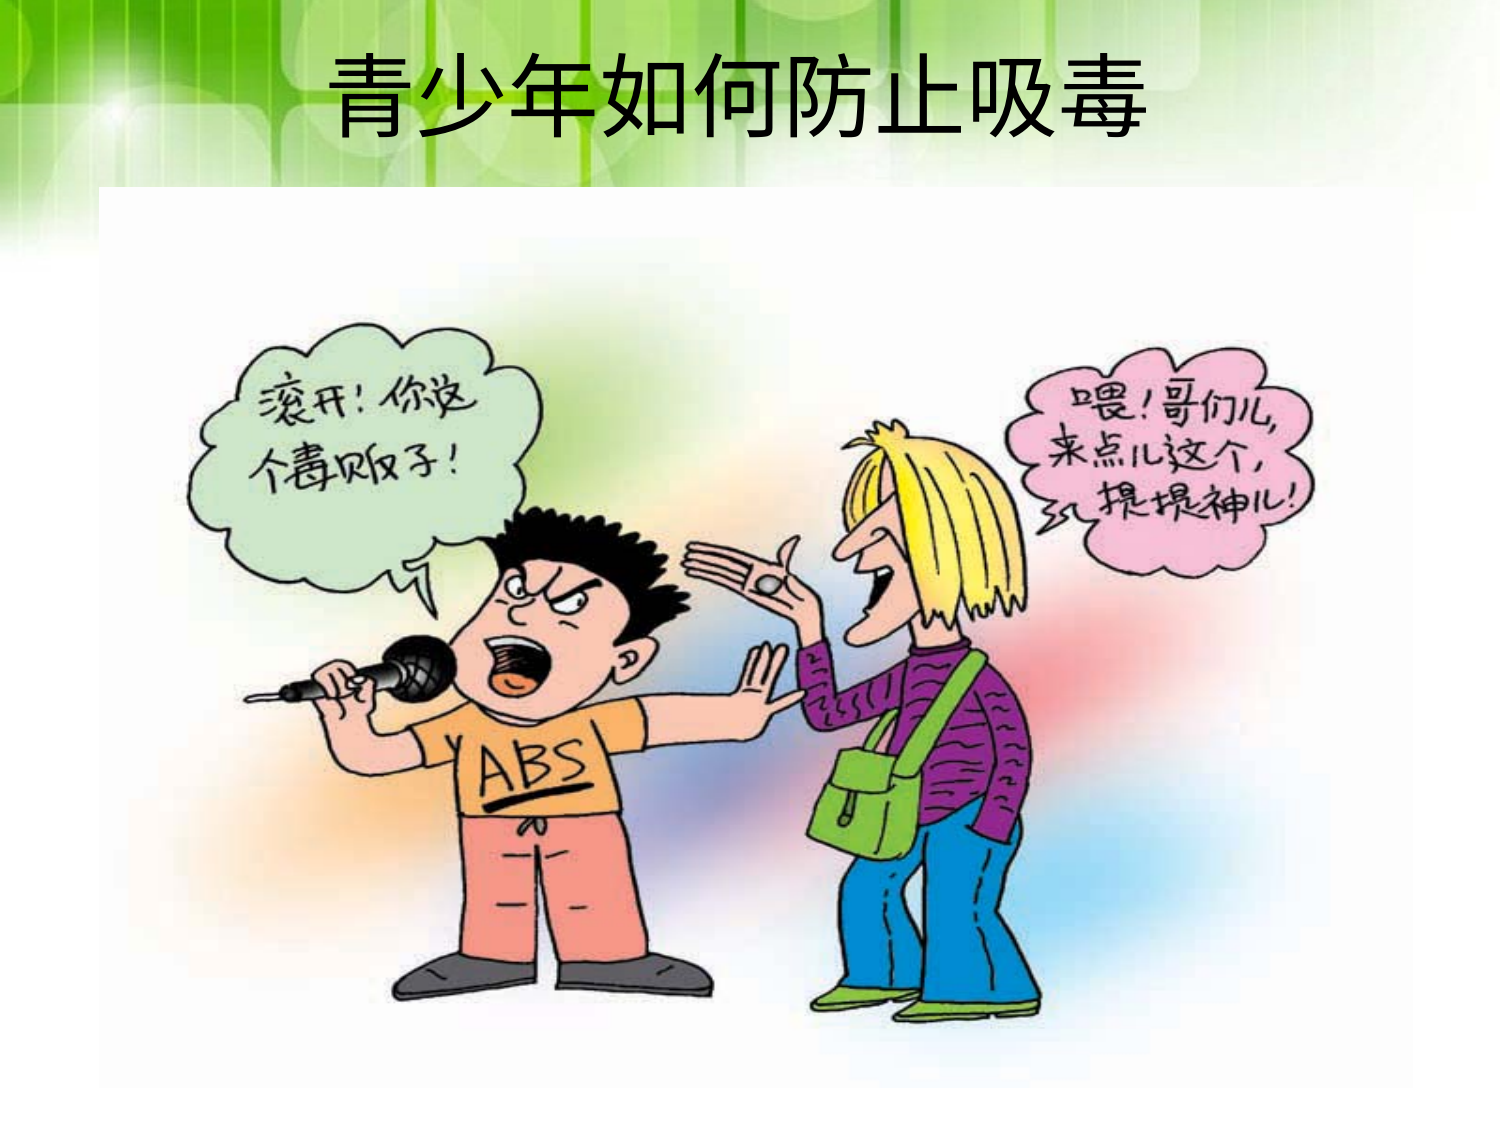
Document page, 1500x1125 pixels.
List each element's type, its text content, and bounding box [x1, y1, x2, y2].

picture [0, 0, 1500, 1125]
title 青少年如何防止吸毒 [237, 0, 1238, 185]
